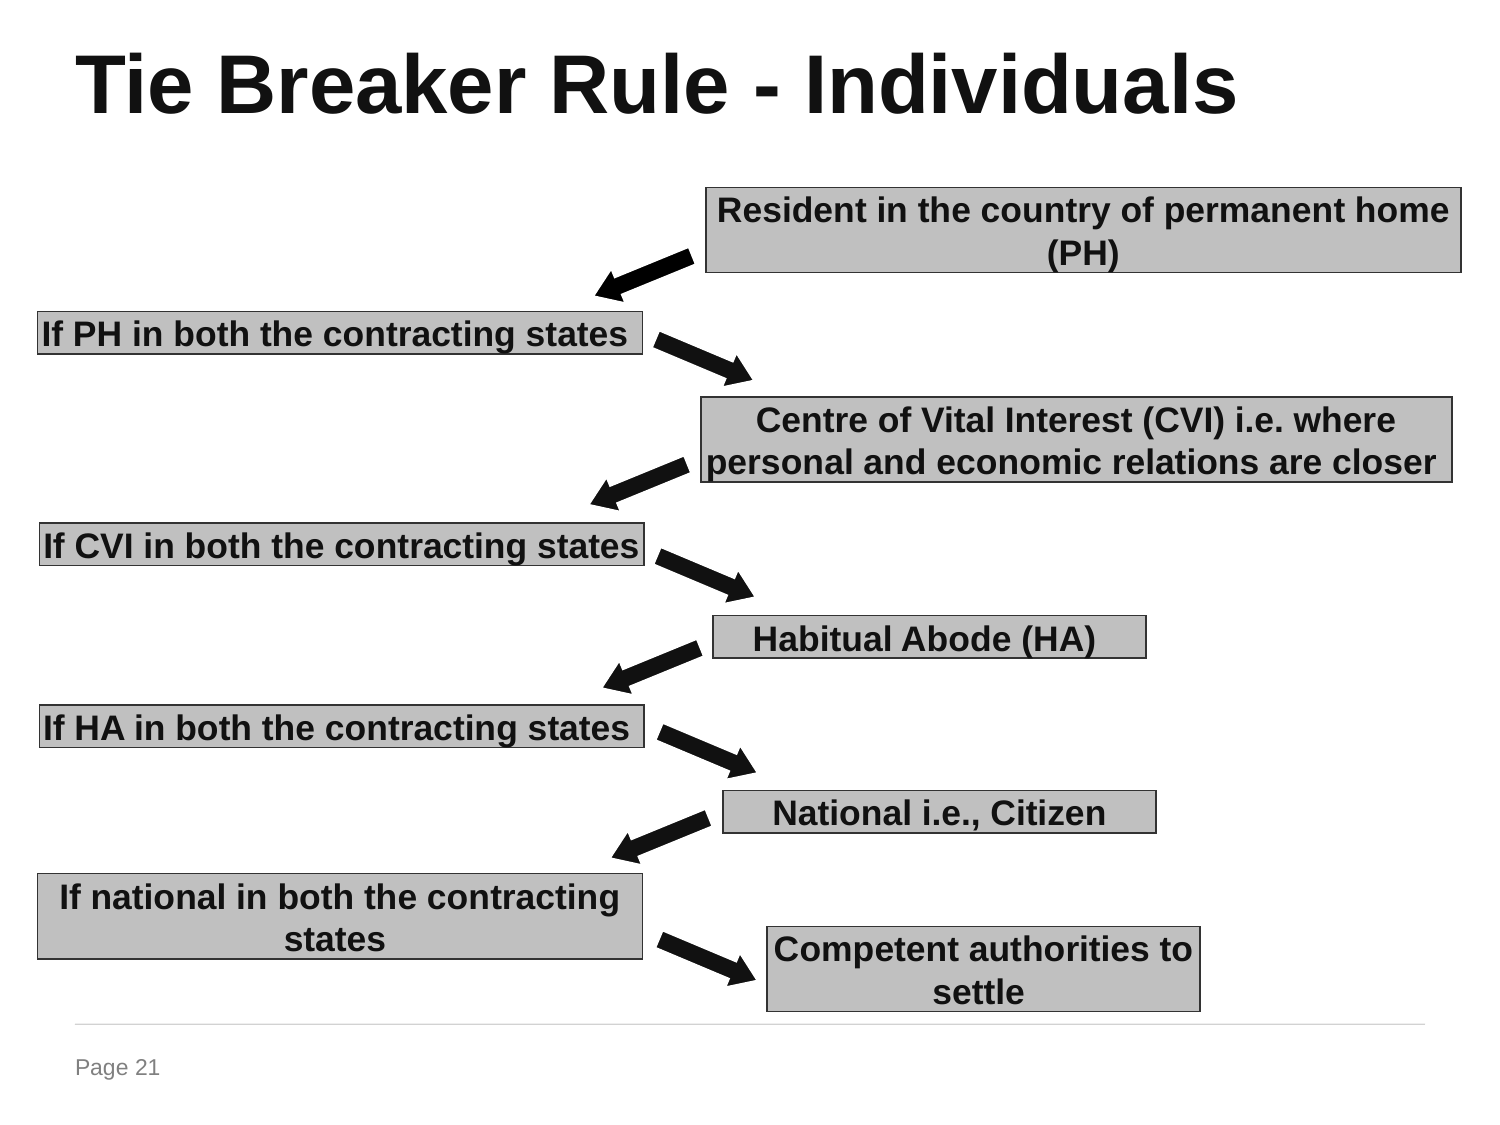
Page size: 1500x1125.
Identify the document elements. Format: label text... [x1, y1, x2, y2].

title Tie Breaker Rule - Individuals [75, 45, 1425, 185]
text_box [37, 187, 1462, 1014]
